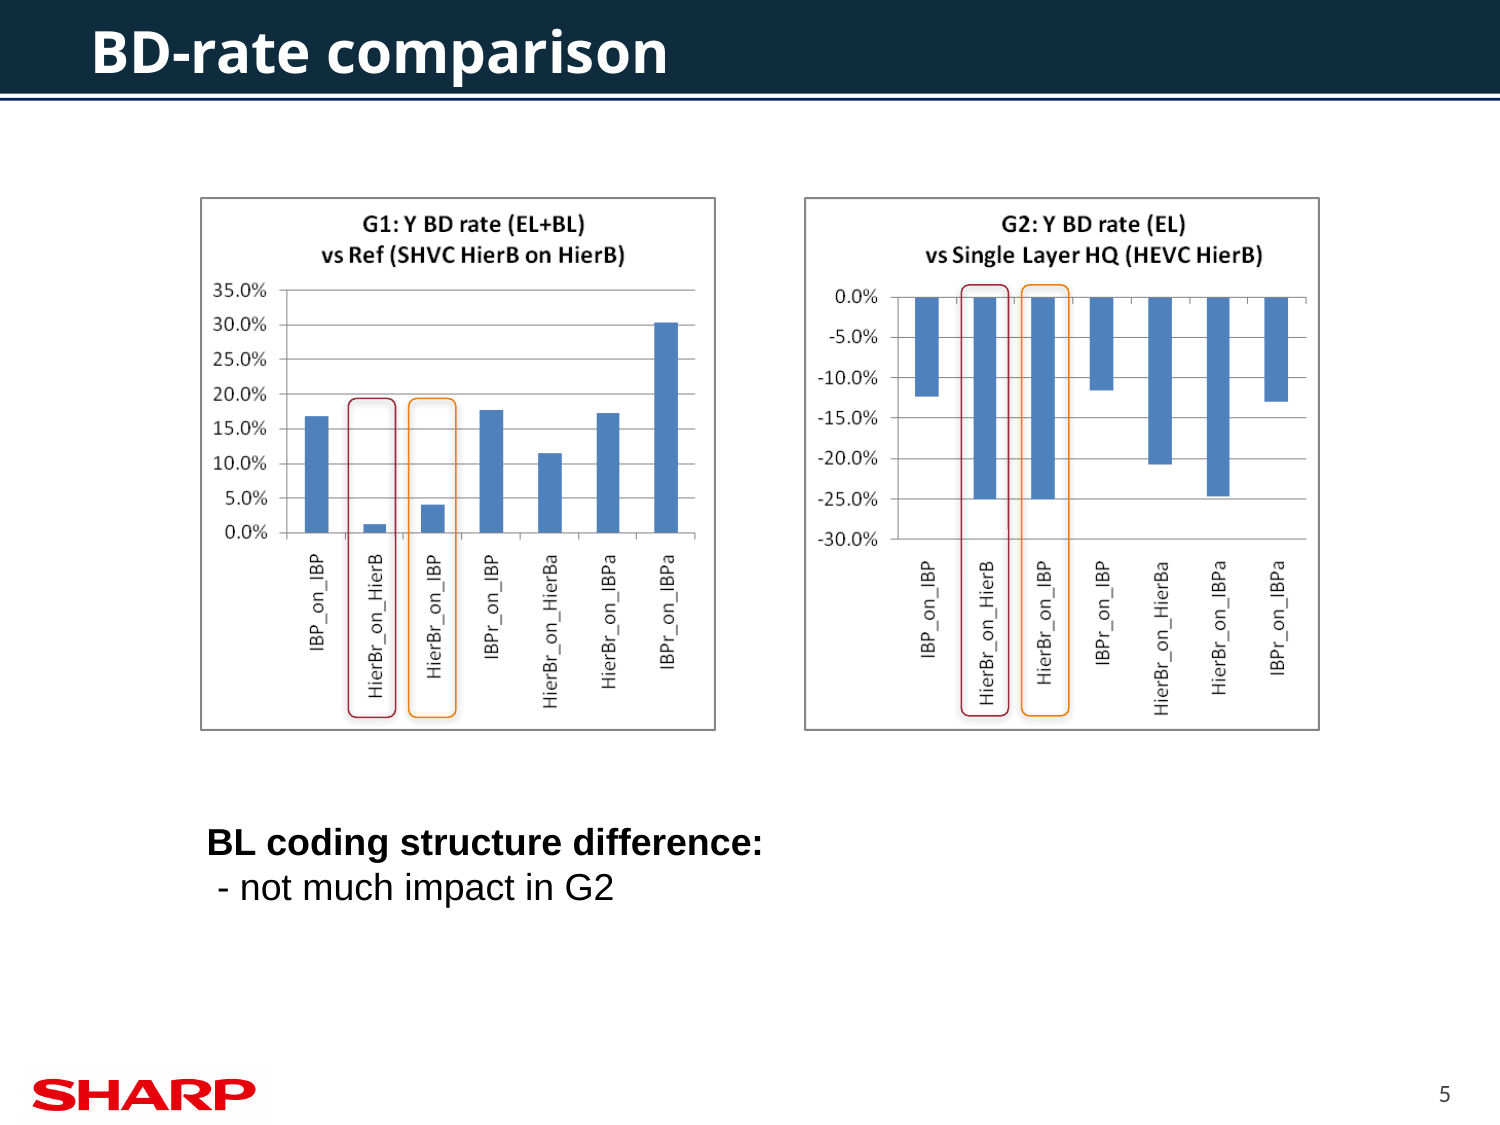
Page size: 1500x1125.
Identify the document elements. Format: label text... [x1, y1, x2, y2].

slide_number 5 [1345, 1062, 1467, 1108]
picture [801, 194, 1324, 734]
picture [17, 1064, 271, 1125]
text_box BL coding structure difference: - not much impact in G2 [191, 810, 780, 916]
title BD-rate comparison [74, 15, 1426, 85]
picture [198, 196, 717, 732]
